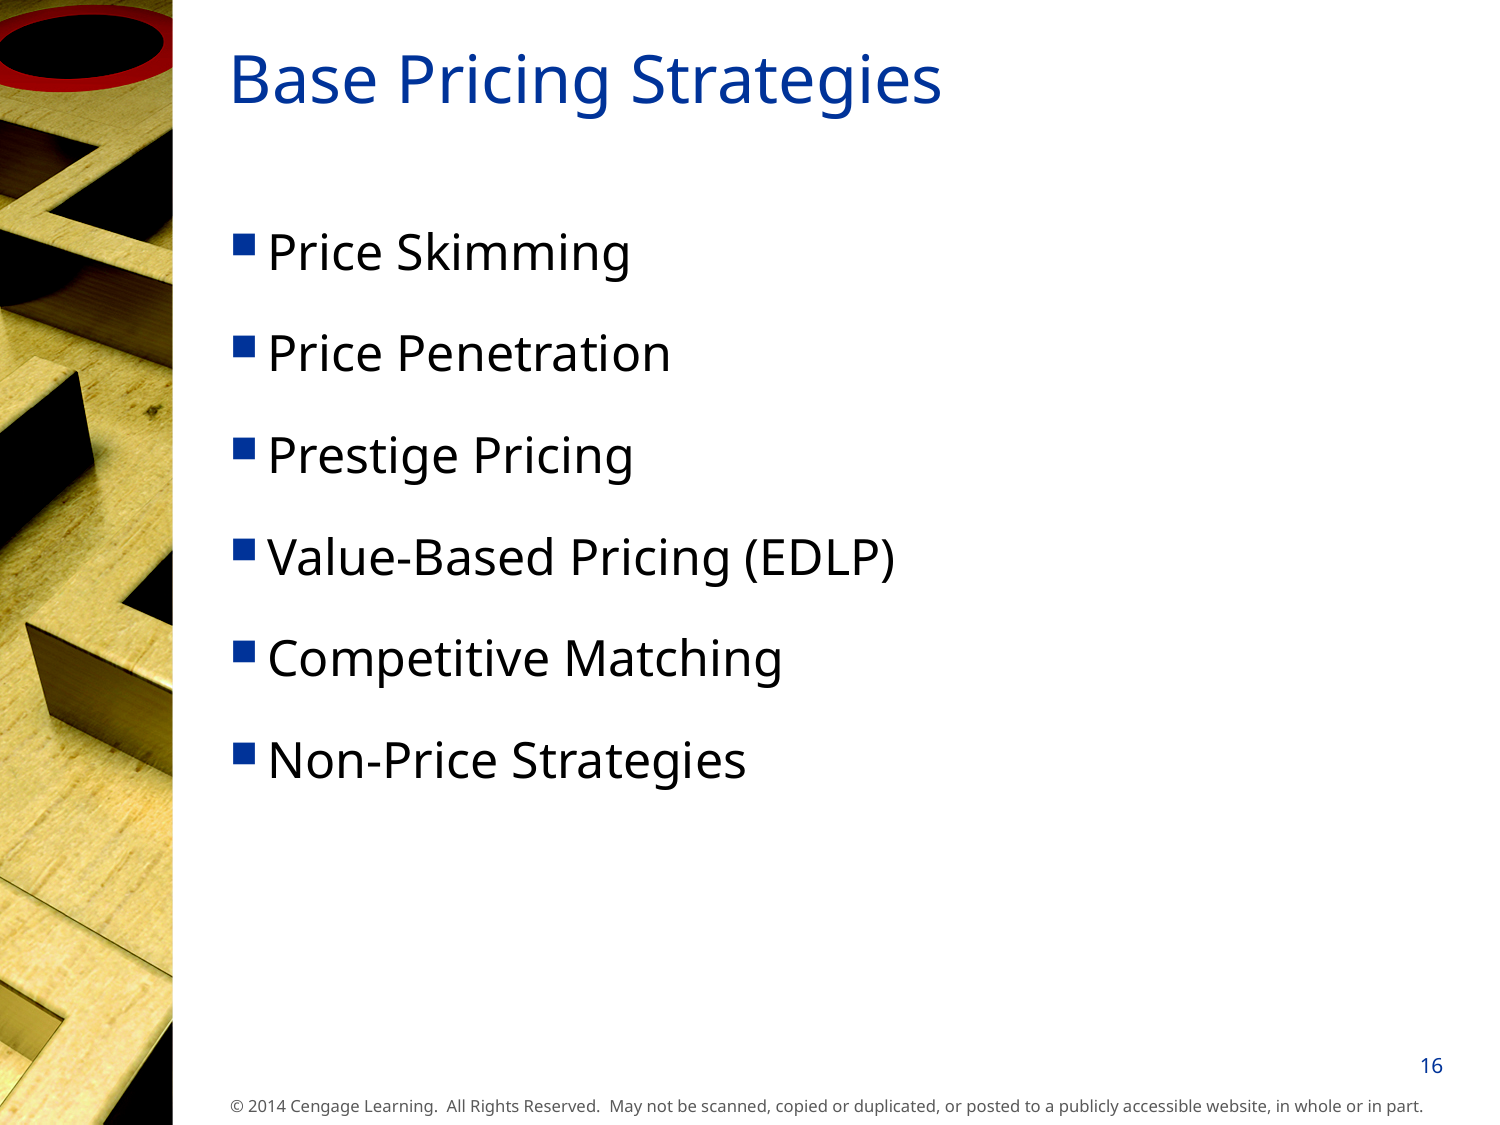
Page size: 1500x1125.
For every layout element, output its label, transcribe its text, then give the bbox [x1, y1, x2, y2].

list Price Skimming Price Penetration Prestige Pricing Value-Based Pricing (EDLP) Competitive Matching Non-Price Strategies [215, 212, 1478, 981]
slide_number 16 [1386, 1037, 1478, 1097]
picture [0, 0, 173, 1125]
title Base Pricing Strategies [213, 29, 1454, 213]
